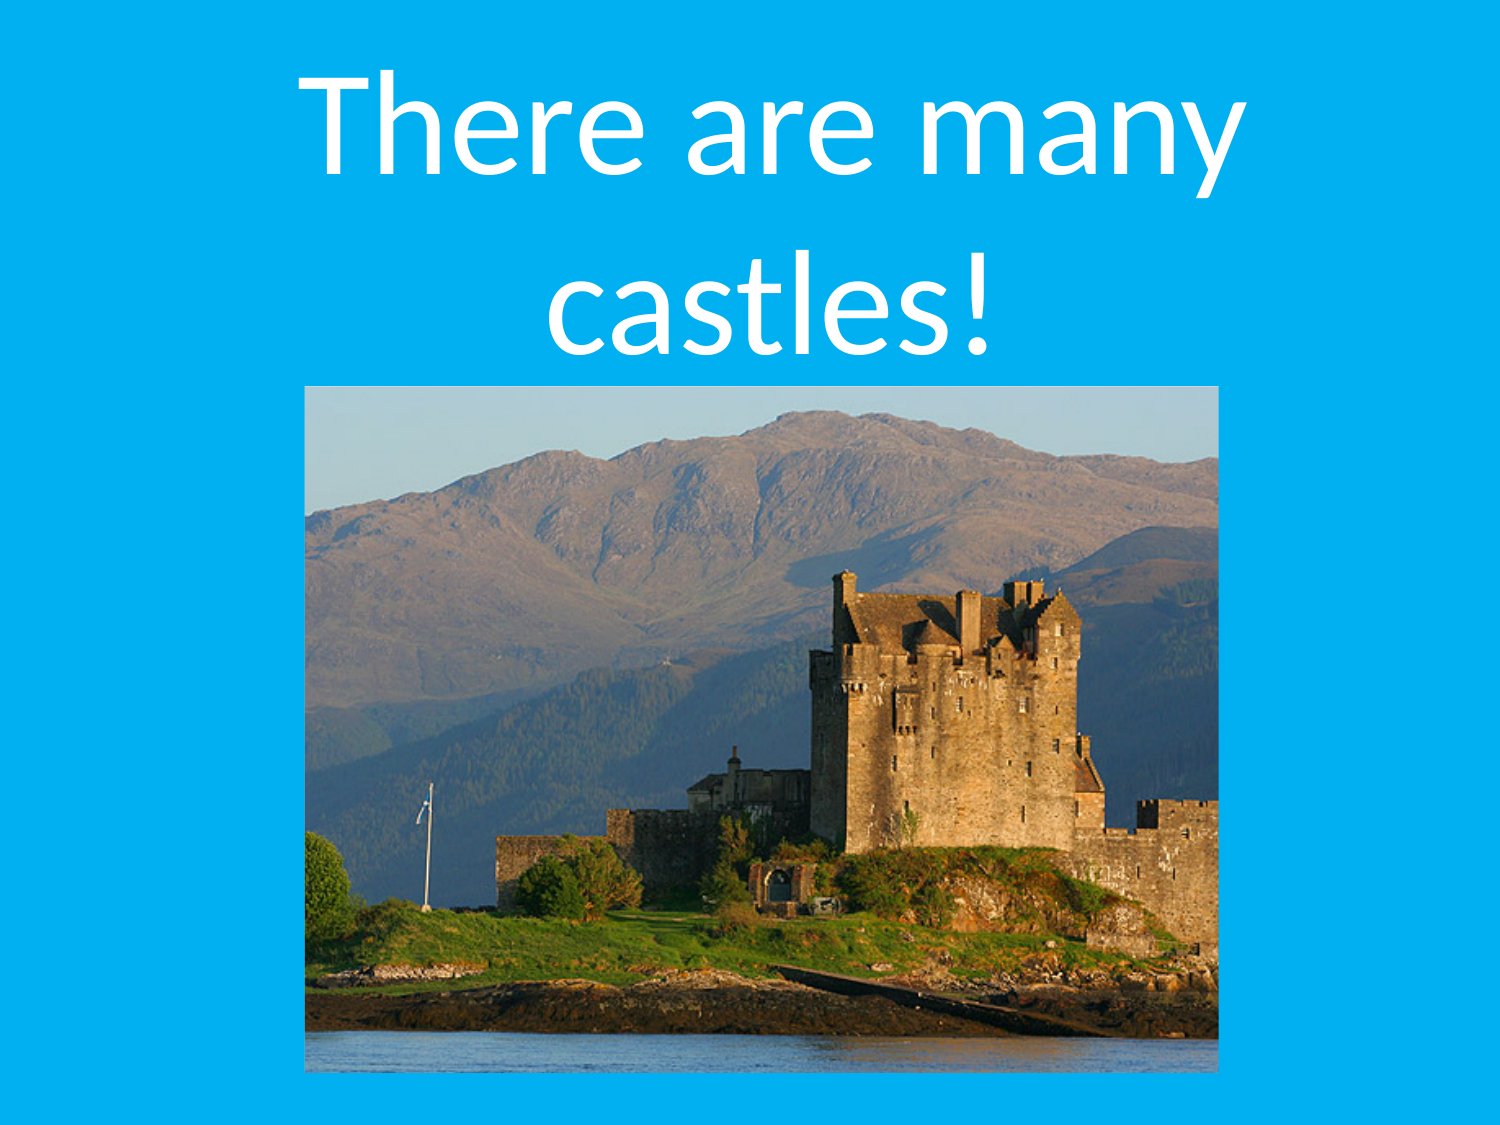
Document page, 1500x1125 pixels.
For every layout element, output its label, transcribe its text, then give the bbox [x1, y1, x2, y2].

picture [305, 387, 1218, 1072]
text_box There are many castles! [105, 58, 1442, 352]
